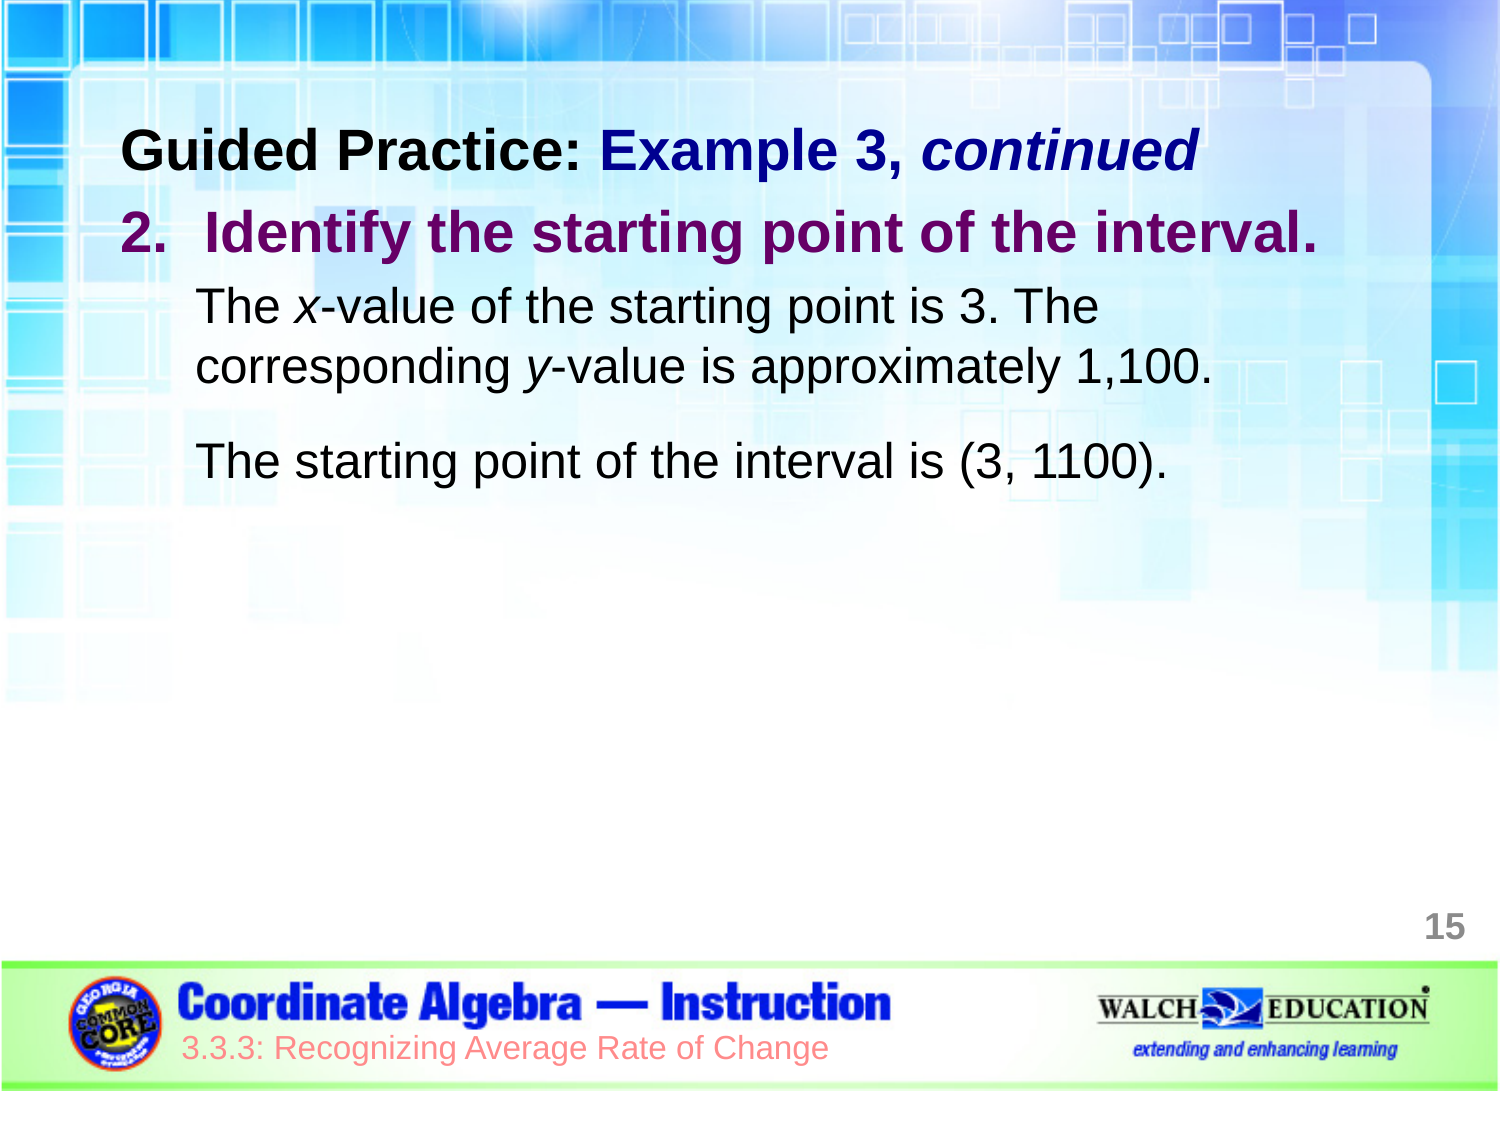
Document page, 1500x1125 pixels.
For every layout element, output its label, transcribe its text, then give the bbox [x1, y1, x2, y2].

footer 3.3.3: Recognizing Average Rate of Change [166, 1024, 1080, 1069]
picture [1, 0, 1500, 1091]
slide_number 15 [1361, 901, 1481, 949]
subtitle Guided Practice: Example 3, continued Identify the starting point of the interval. The x-value of the starting point is 3. The corresponding y-value is approximately 1,100. The starting point of the interval is (3, 1100). [105, 105, 1394, 925]
